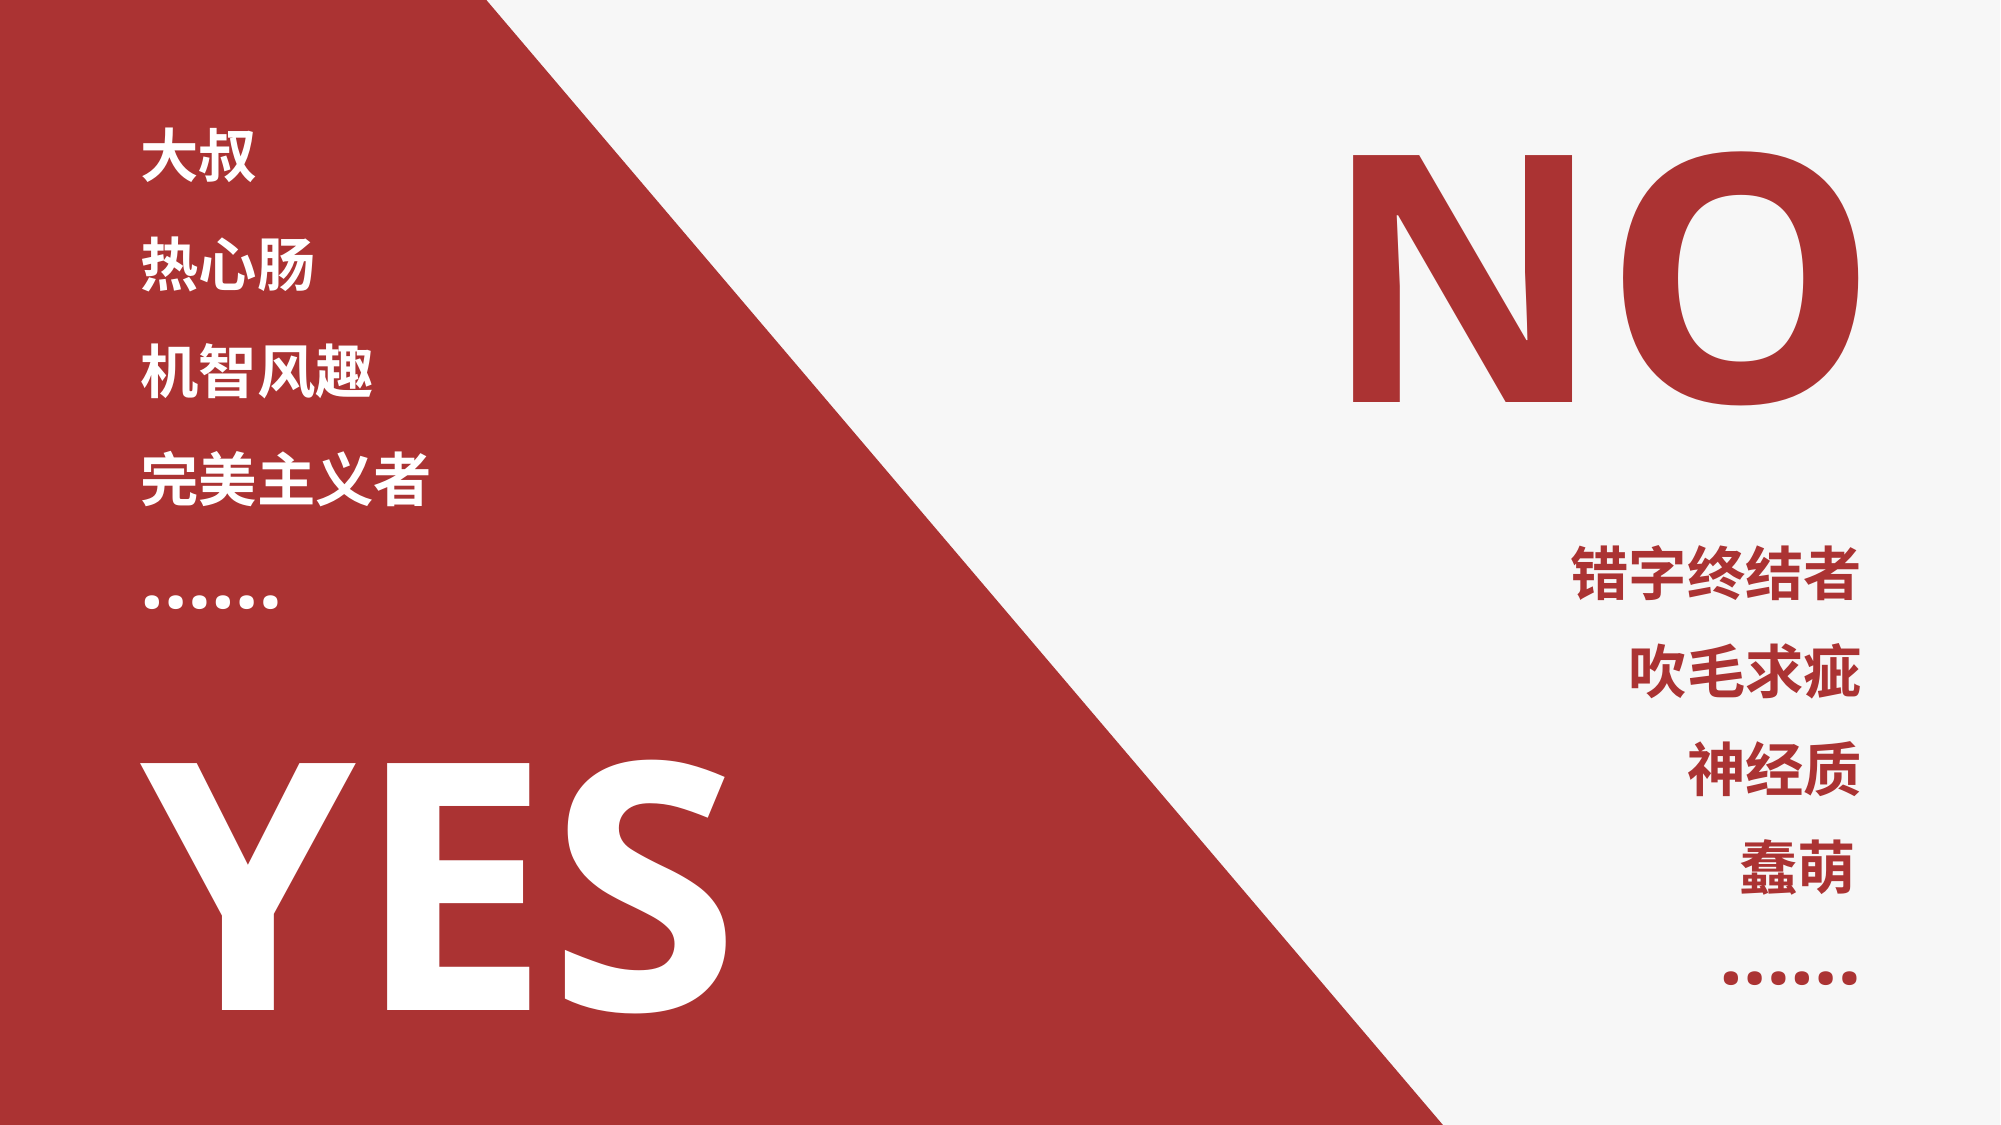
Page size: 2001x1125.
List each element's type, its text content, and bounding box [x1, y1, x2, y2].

text_box 机智风趣 [125, 328, 445, 413]
text_box …… [125, 518, 445, 633]
text_box 错字终结者 [1486, 529, 1877, 615]
text_box 大叔 [125, 112, 445, 197]
text_box …… [1557, 893, 1877, 1009]
text_box 神经质 [1557, 725, 1877, 811]
text_box 热心肠 [125, 220, 445, 305]
text_box NO [1177, 49, 1894, 480]
text_box YES [125, 657, 930, 1087]
text_box 完美主义者 [125, 436, 516, 521]
text_box [0, 0, 1445, 1125]
text_box 吹毛求疵 [1557, 627, 1877, 713]
text_box 蠢萌 [1552, 823, 1871, 909]
